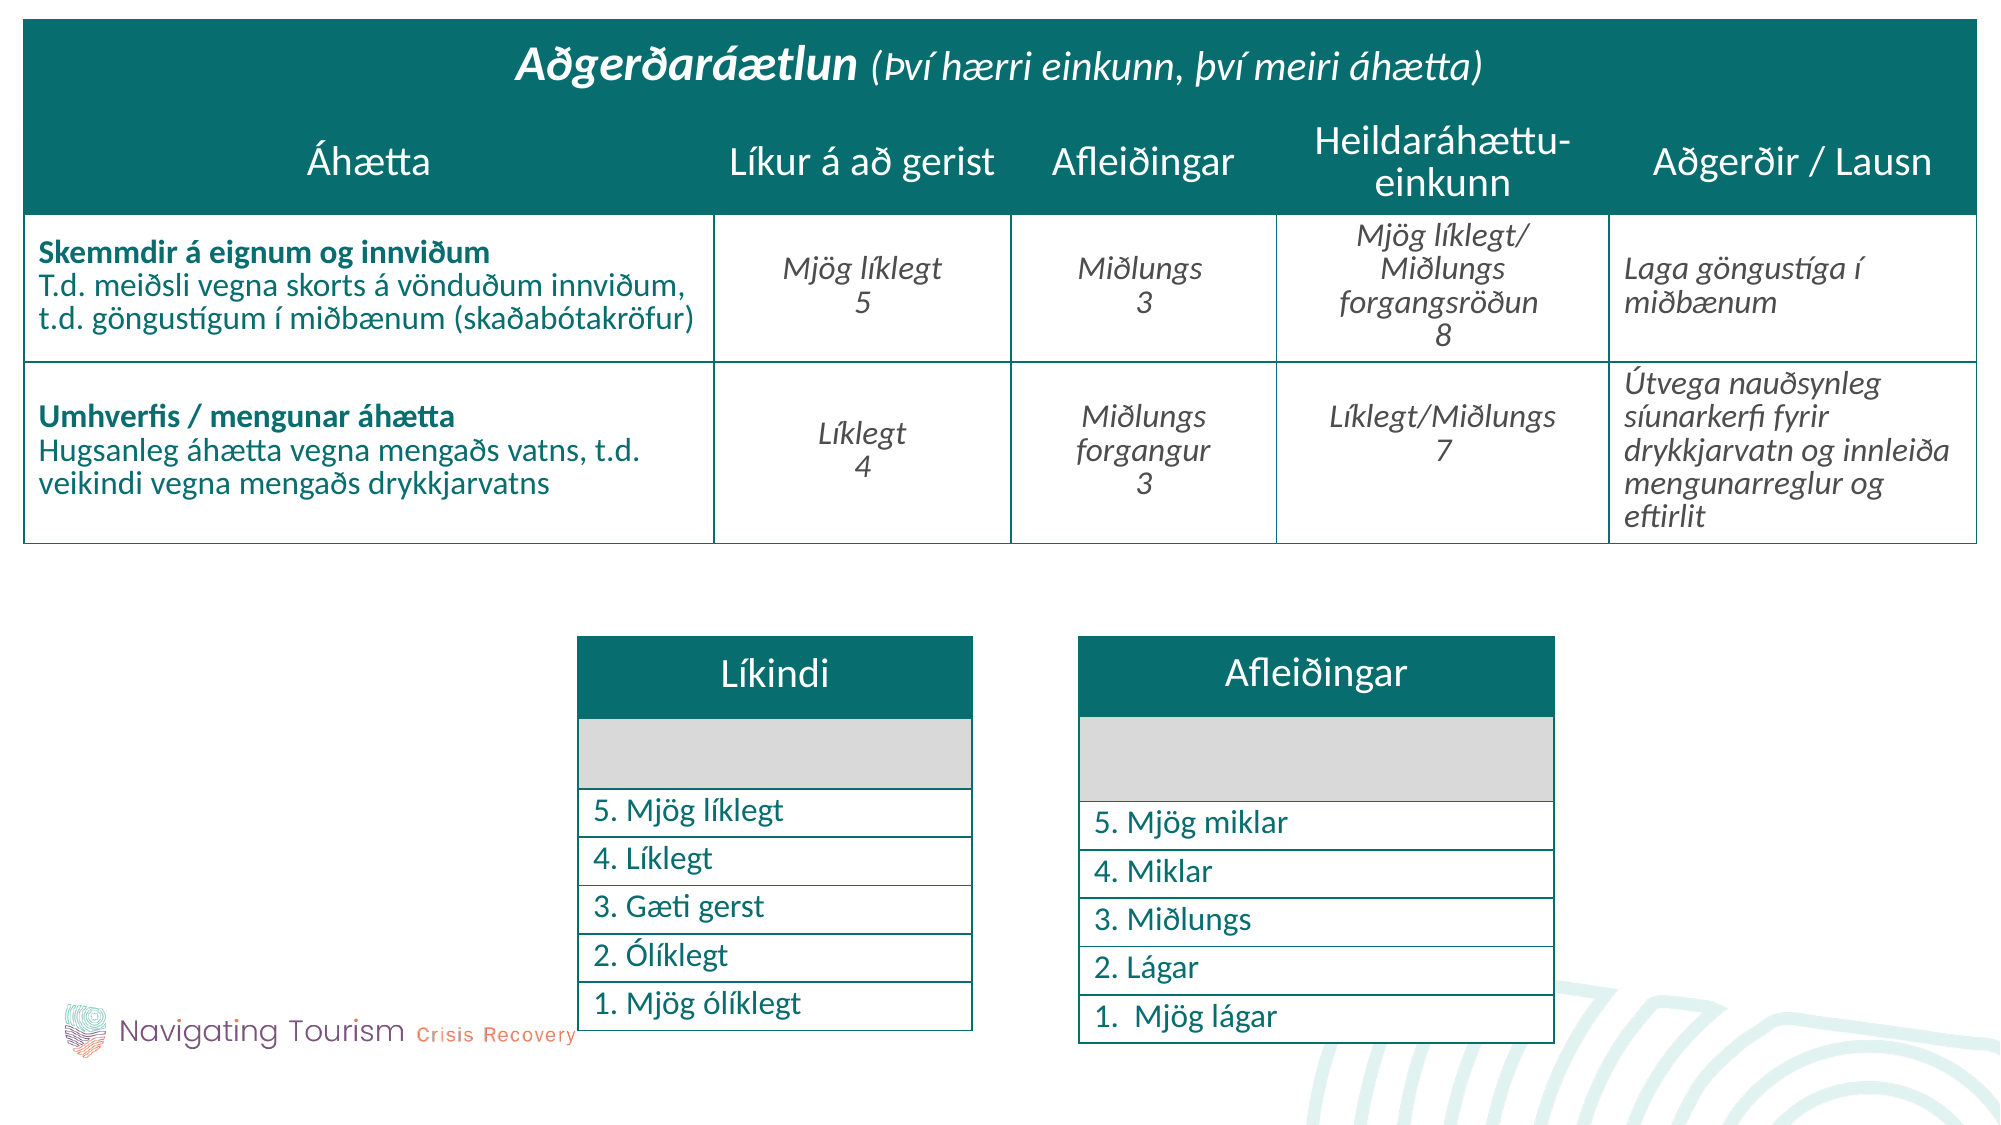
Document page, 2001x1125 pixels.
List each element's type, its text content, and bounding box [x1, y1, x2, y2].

table_cell 1. Mjög lágar [1080, 996, 1553, 1042]
picture [1298, 955, 2000, 1125]
table_cell Mjög líklegt 5 [715, 215, 1010, 361]
table_cell 5. Mjög líklegt [579, 790, 971, 836]
table_header Aðgerðaráætlun (Því hærri einkunn, því meiri áhætta) [25, 20, 1976, 115]
table_cell Miðlungs 3 [1012, 215, 1276, 361]
table_cell 5. Mjög miklar [1080, 802, 1553, 849]
table_cell Skemmdir á eignum og innviðum T.d. meiðsli vegna skorts á vönduðum innviðum, t.d. göngustígum í miðbænum (skaðabótakröfur) [25, 215, 713, 361]
table_cell Miðlungs forgangur 3 [1012, 363, 1276, 543]
table_cell Mjög líklegt/ Miðlungs forgangsröðun 8 [1277, 215, 1608, 361]
table_cell Áhætta [25, 116, 713, 213]
picture [112, 1005, 577, 1056]
table_cell Umhverfis / mengunar áhætta Hugsanleg áhætta vegna mengaðs vatns, t.d. veikindi vegna mengaðs drykkjarvatns [25, 363, 713, 543]
table_cell 4. Líklegt [579, 838, 971, 885]
table_cell [579, 719, 971, 788]
table_cell 1. Mjög ólíklegt [579, 983, 971, 1030]
table_cell 2. Ólíklegt [579, 935, 971, 981]
table_cell Útvega nauðsynleg síunarkerfi fyrir drykkjarvatn og innleiða mengunarreglur og eftirlit [1610, 363, 1976, 543]
table_cell 2. Lágar [1080, 947, 1553, 994]
table_cell 4. Miklar [1080, 851, 1553, 897]
table_cell Afleiðingar [1012, 116, 1276, 213]
table_cell 3. Miðlungs [1080, 899, 1553, 946]
table_cell Líkur á að gerist [715, 116, 1010, 213]
table_cell [1080, 717, 1553, 801]
table_cell Aðgerðir / Lausn [1610, 116, 1976, 213]
table_header Afleiðingar [1080, 637, 1553, 715]
table_cell Laga göngustíga í miðbænum [1610, 215, 1976, 361]
table_cell Líklegt 4 [715, 363, 1010, 543]
table_header Líkindi [579, 637, 971, 717]
table_cell Líklegt/Miðlungs 7 [1277, 363, 1608, 543]
table_cell 3. Gæti gerst [579, 886, 971, 933]
picture [65, 999, 111, 1061]
table_cell Heildaráhættu-einkunn [1277, 116, 1608, 213]
